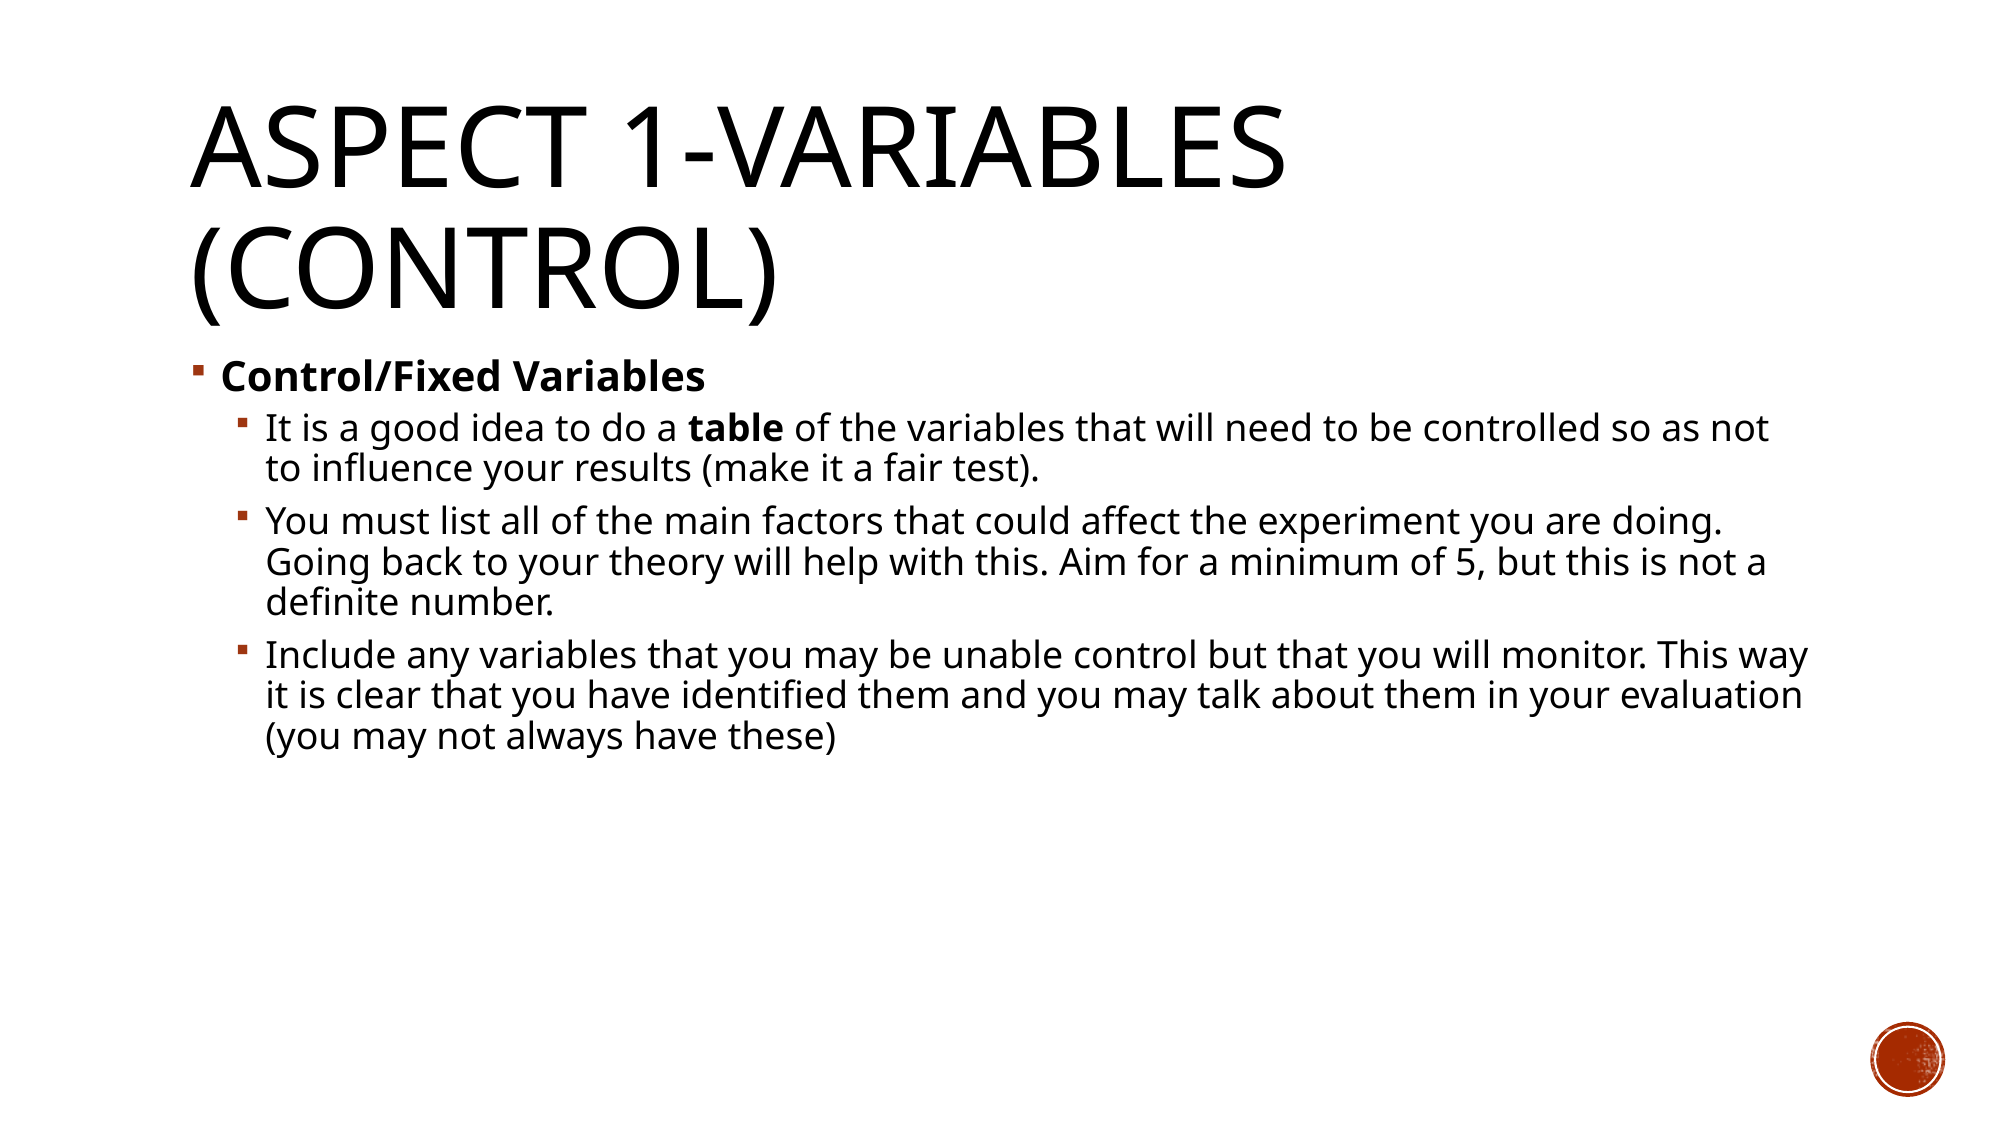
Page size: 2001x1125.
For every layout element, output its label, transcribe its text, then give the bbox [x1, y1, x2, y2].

list Control/Fixed Variables It is a good idea to do a table of the variables that will need to be controlled so as not to influence your results (make it a fair test). You must list all of the main factors that could affect the experiment you are doing. Going back to your theory will help with this. Aim for a minimum of 5, but this is not a definite number. Include any variables that you may be unable control but that you will monitor. This way it is clear that you have identified them and you may talk about them in your evaluation (you may not always have these) [175, 348, 1826, 1013]
title Aspect 1-variables (control) [175, 79, 1826, 344]
